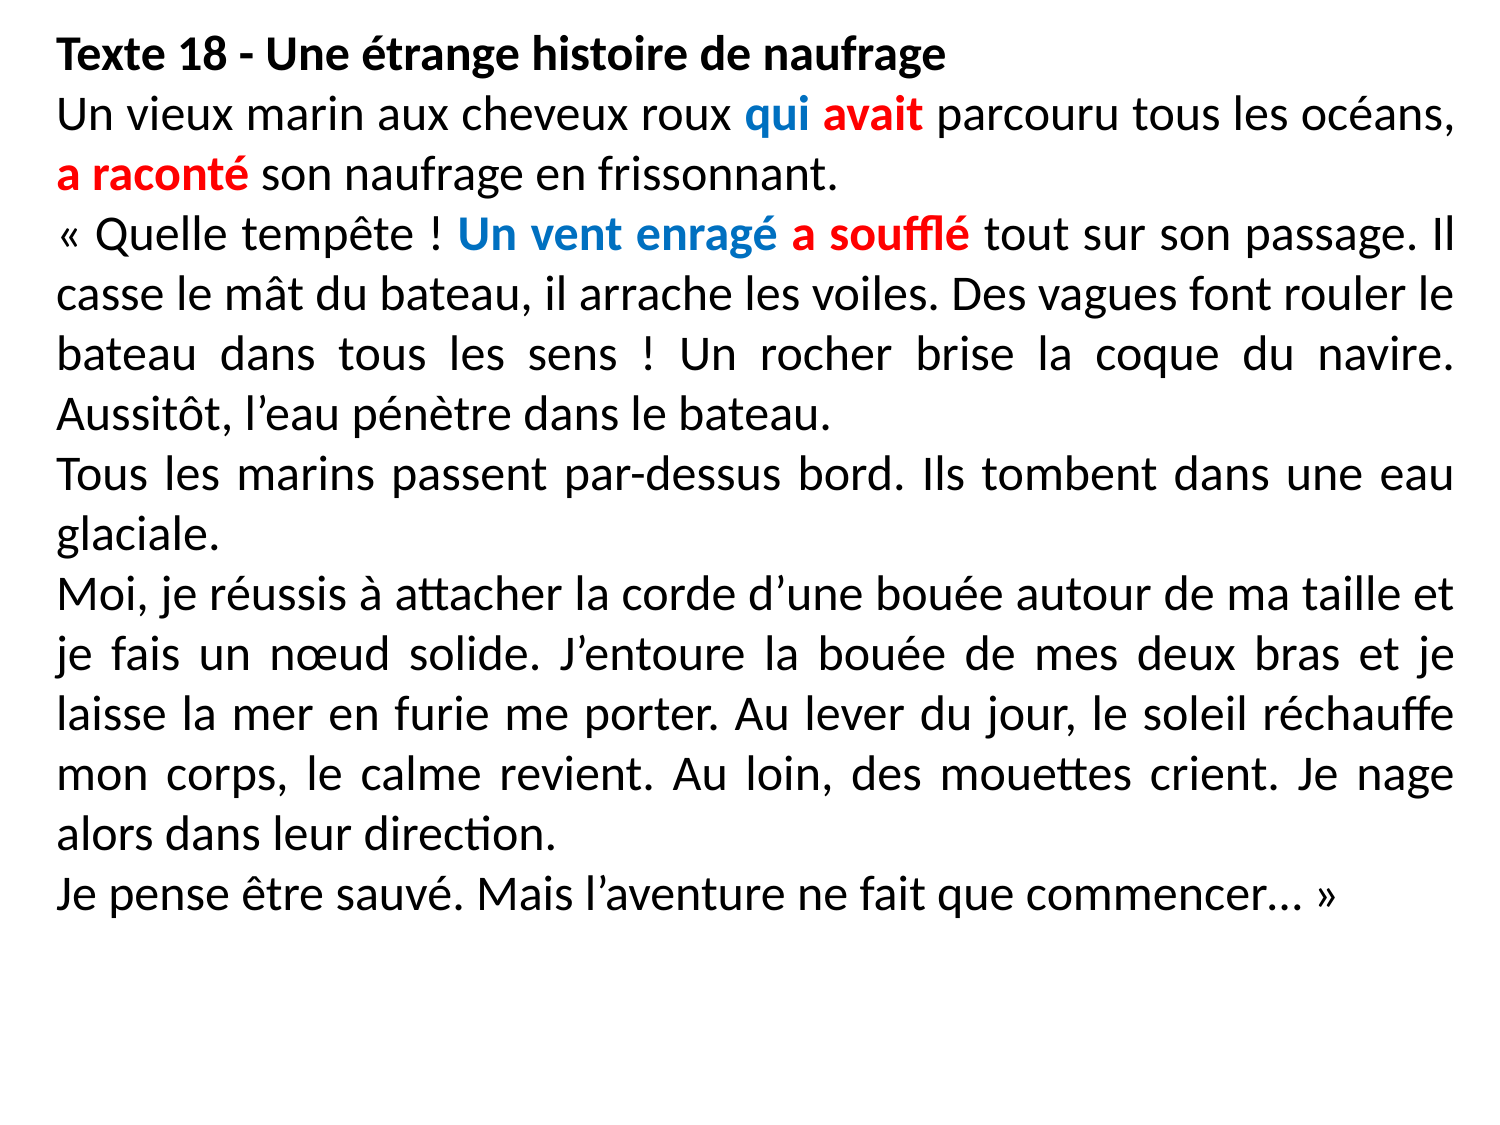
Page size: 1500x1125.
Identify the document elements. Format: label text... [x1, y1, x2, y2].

text_box Texte 18 - Une étrange histoire de naufrage Un vieux marin aux cheveux roux qui avait parcouru tous les océans, a raconté son naufrage en frissonnant. « Quelle tempête ! Un vent enragé a soufflé tout sur son passage. Il casse le mât du bateau, il arrache les voiles. Des vagues font rouler le bateau dans tous les sens ! Un rocher brise la coque du navire. Aussitôt, l’eau pénètre dans le bateau. Tous les marins passent par-dessus bord. Ils tombent dans une eau glaciale. Moi, je réussis à attacher la corde d’une bouée autour de ma taille et je fais un nœud solide. J’entoure la bouée de mes deux bras et je laisse la mer en furie me porter. Au lever du jour, le soleil réchauffe mon corps, le calme revient. Au loin, des mouettes crient. Je nage alors dans leur direction. Je pense être sauvé. Mais l’aventure ne fait que commencer… » [41, 13, 1471, 928]
